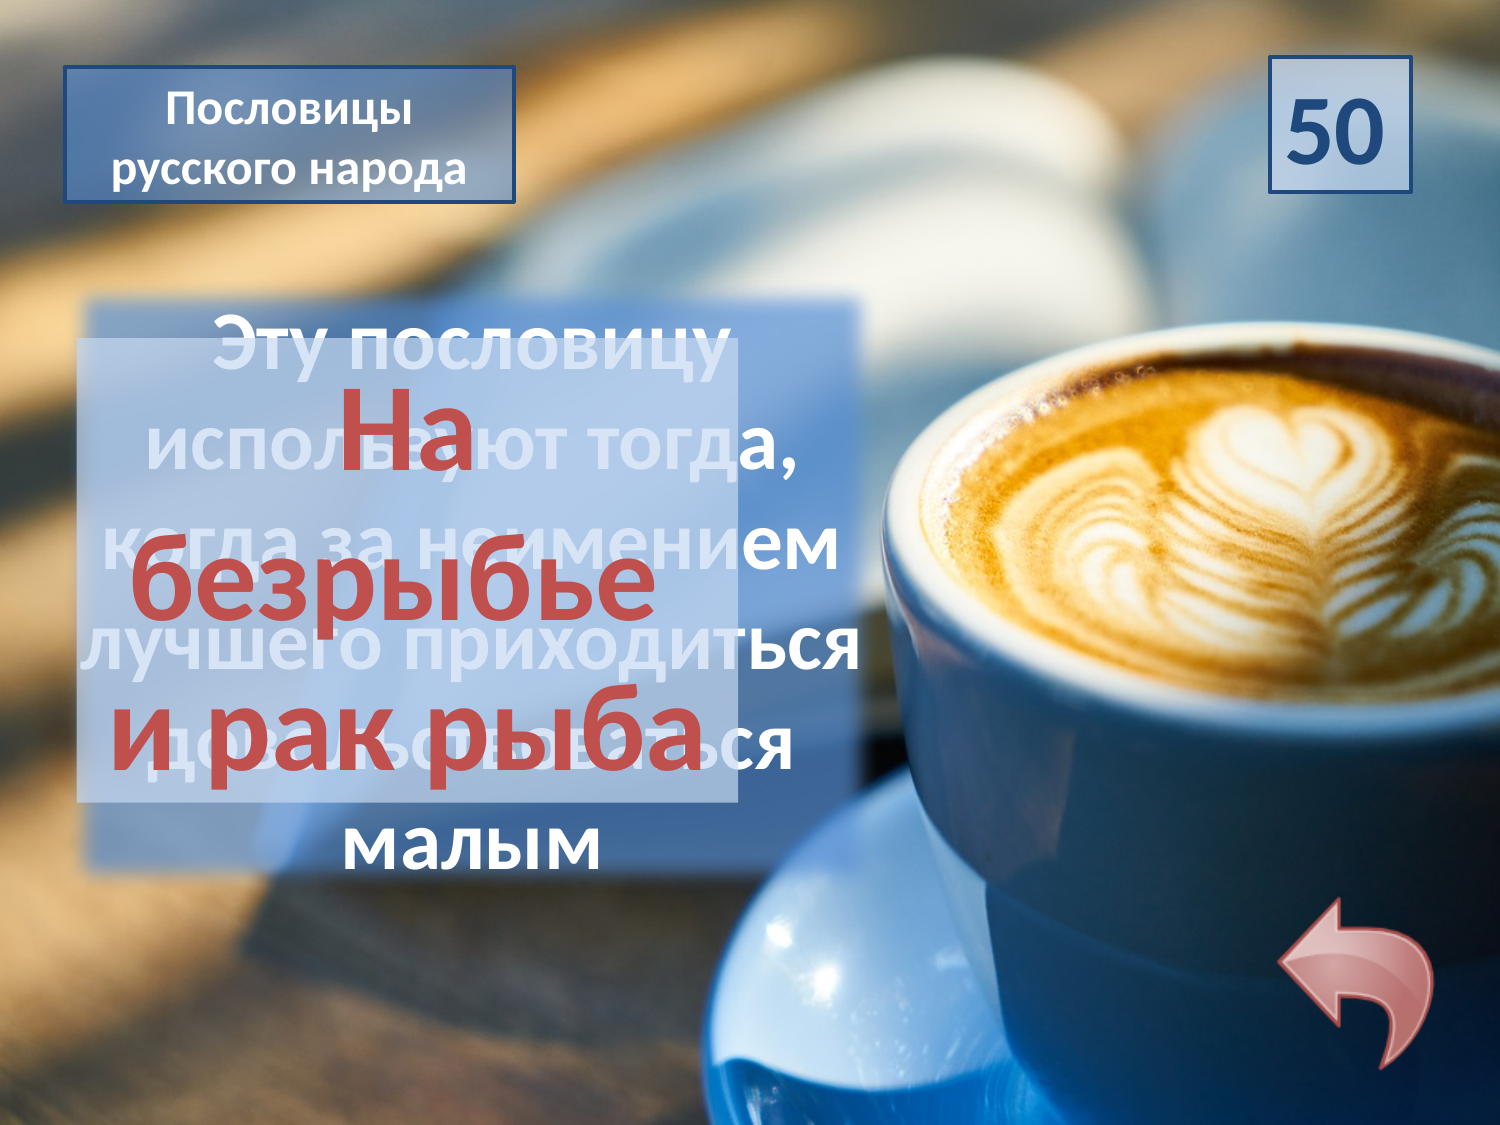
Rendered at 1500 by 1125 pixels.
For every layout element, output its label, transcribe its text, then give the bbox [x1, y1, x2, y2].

picture [0, 0, 1500, 1125]
text_box На безрыбье и рак рыба [76, 338, 739, 803]
text_box Пословицы русского народа [63, 65, 516, 204]
text_box 50 [1268, 55, 1413, 194]
text_box Эту пословицу используют тогда, когда за неимением лучшего приходиться довольствоваться малым [100, 314, 846, 859]
